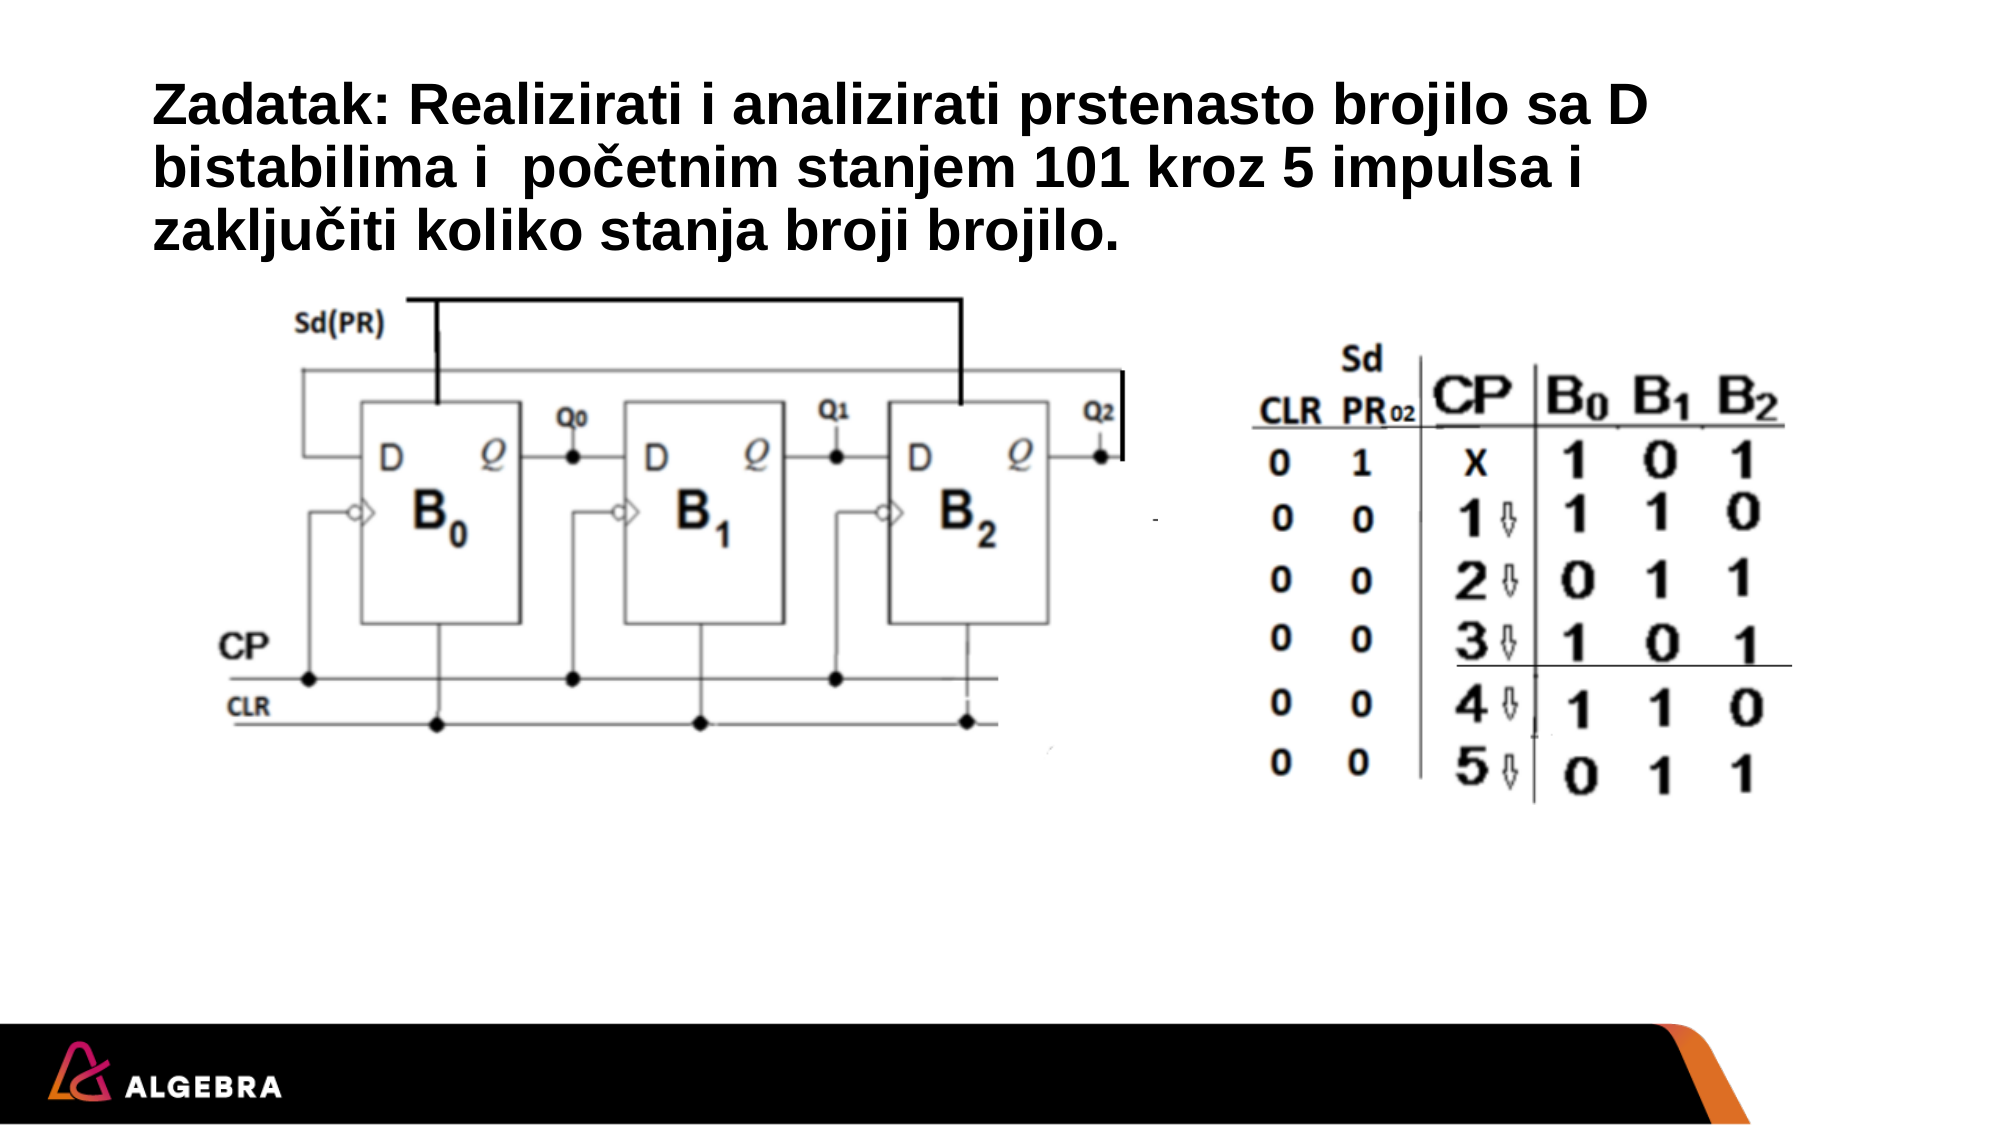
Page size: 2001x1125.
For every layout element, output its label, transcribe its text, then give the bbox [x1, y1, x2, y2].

picture [1228, 320, 1793, 805]
picture [0, 1023, 1958, 1125]
title Zadatak: Realizirati i analizirati prstenasto brojilo sa D bistabilima i početnim stanjem 101 kroz 5 impulsa i zaključiti koliko stanja broji brojilo. [137, 59, 1863, 278]
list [168, 275, 1158, 765]
